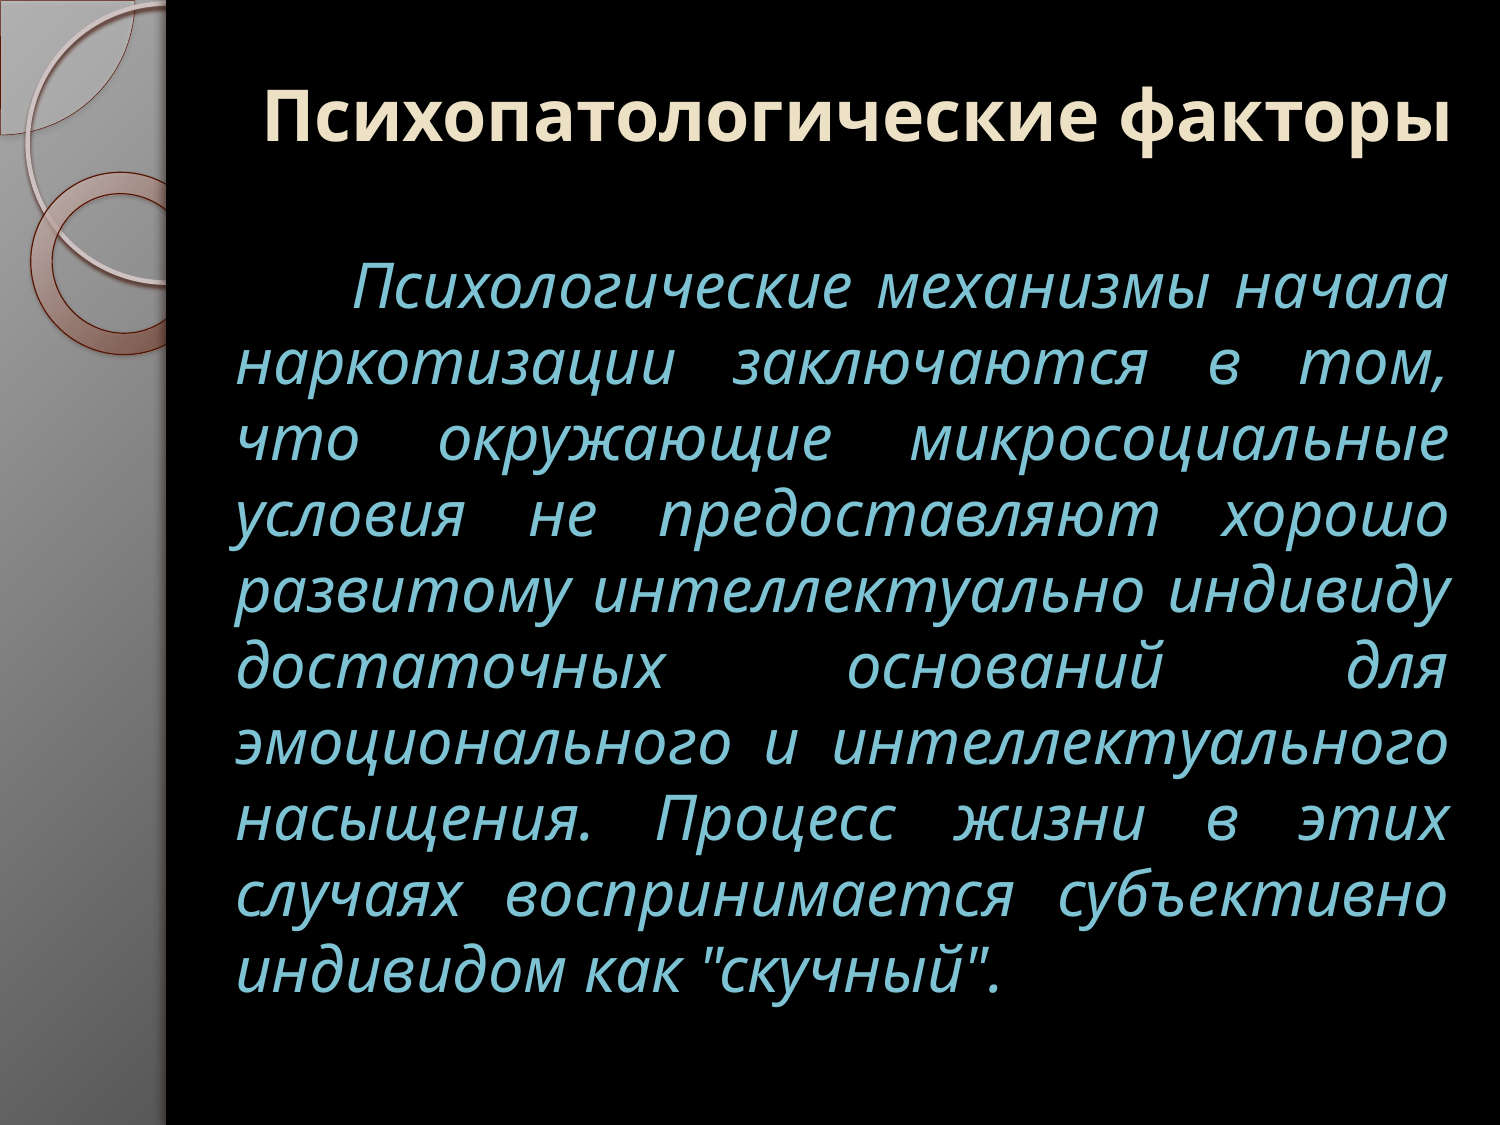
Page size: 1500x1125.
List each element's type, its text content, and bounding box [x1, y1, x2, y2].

list Психологические механизмы начала наркотизации заключаются в том, что окружающие микросоциальные условия не предоставляют хорошо развитому интеллектуально индивиду достаточных оснований для эмоционального и интеллектуального насыщения. Процесс жизни в этих случаях воспринимается субъективно индивидом как "скучный". [206, 237, 1466, 1025]
title Психопатологические факторы [242, 19, 1473, 207]
